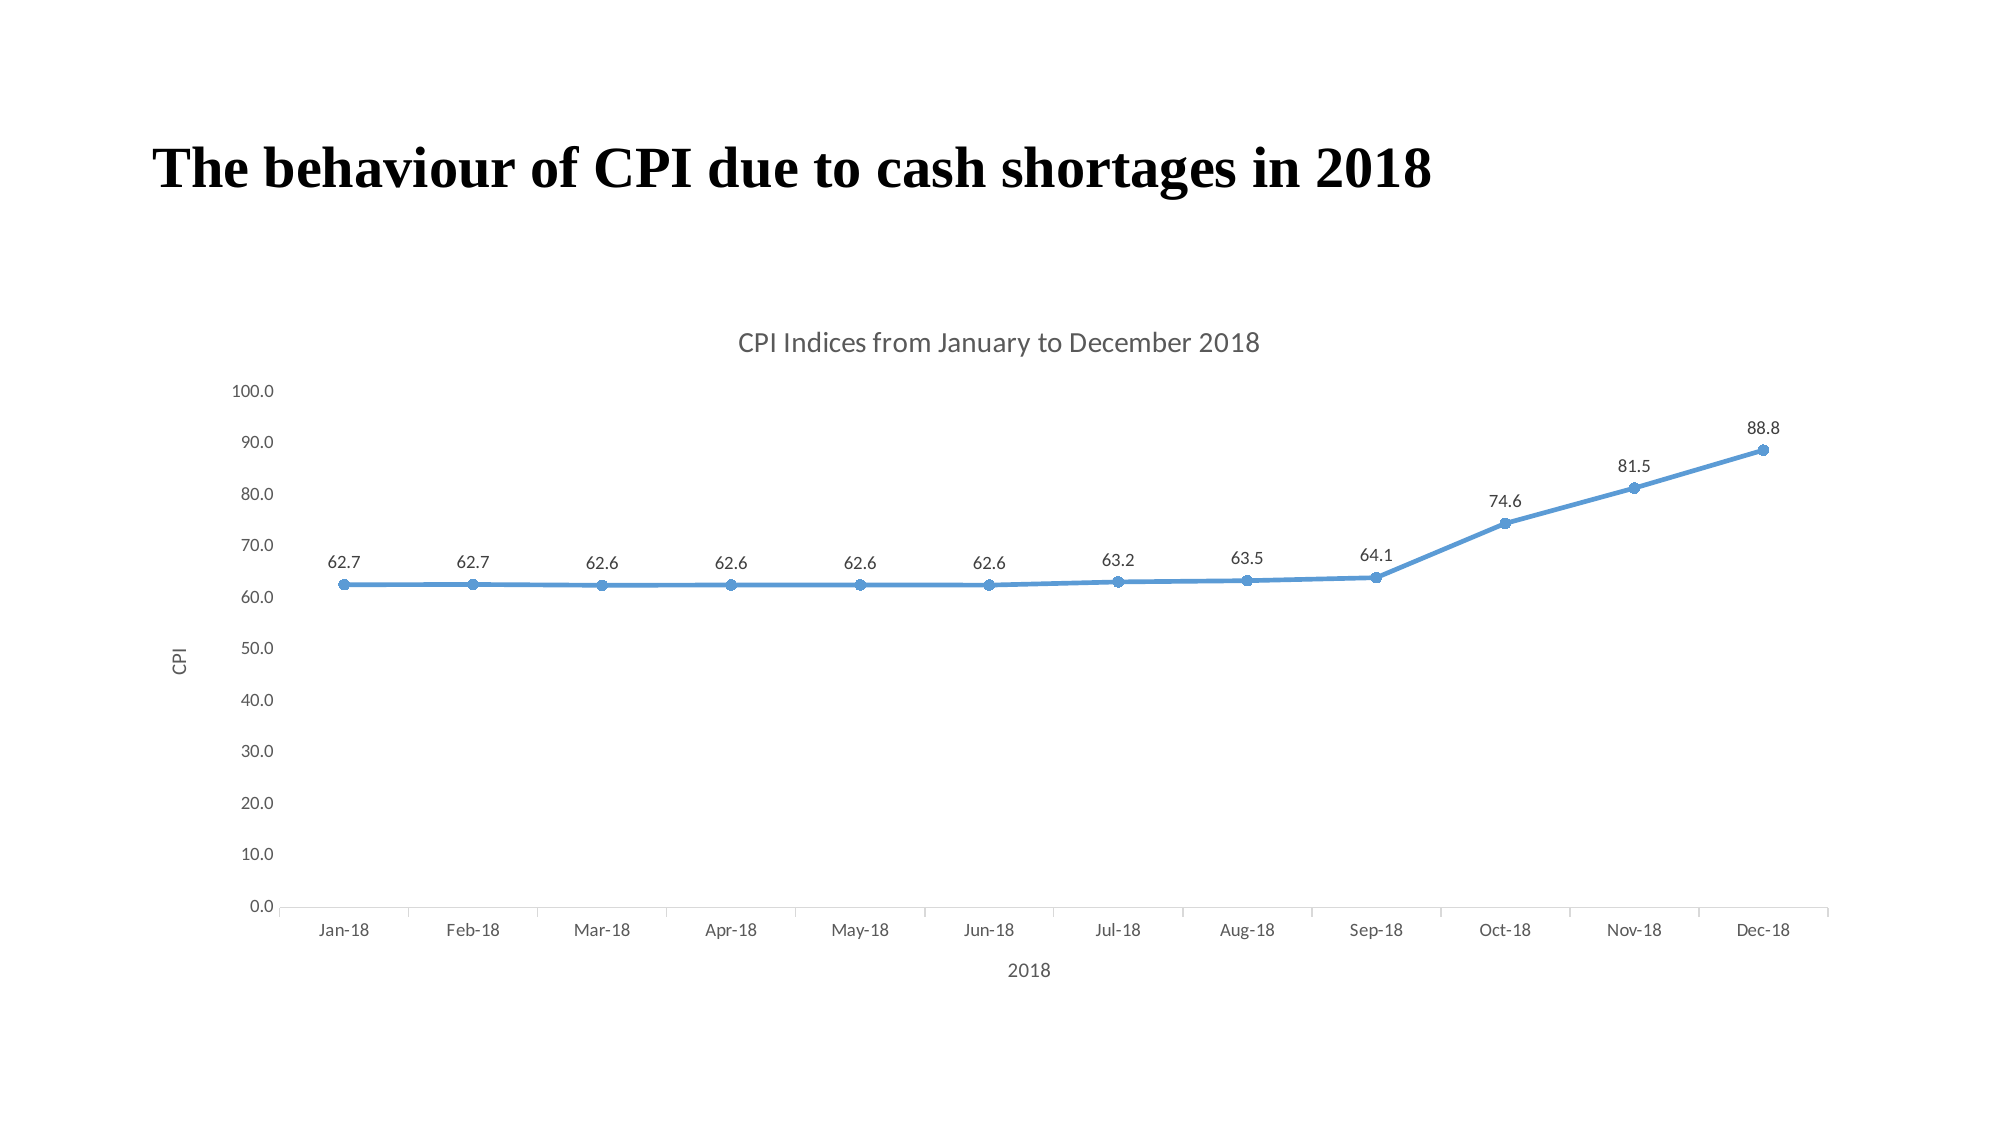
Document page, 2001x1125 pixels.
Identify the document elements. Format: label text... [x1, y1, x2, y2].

title The behaviour of CPI due to cash shortages in 2018 [137, 59, 1863, 278]
chart [137, 299, 1863, 1014]
